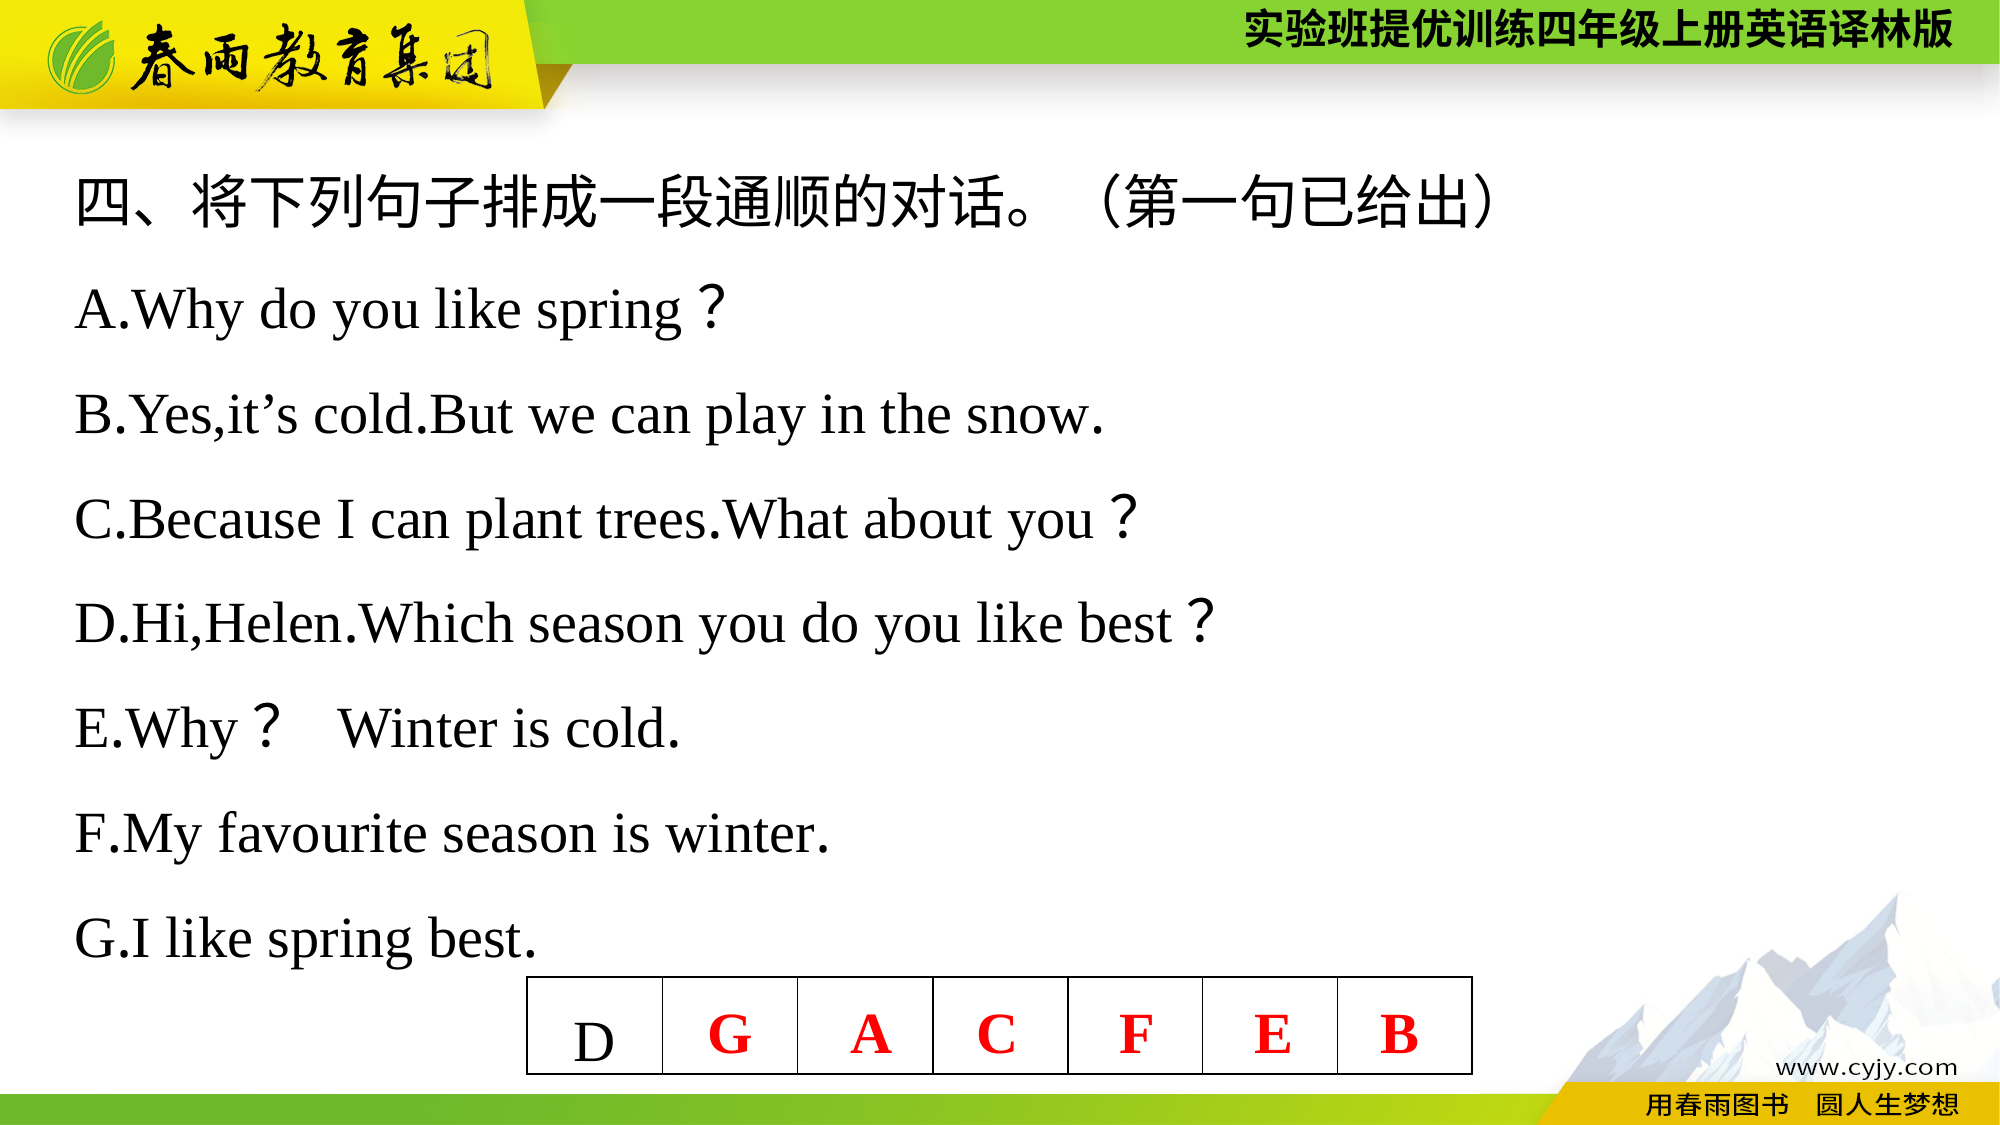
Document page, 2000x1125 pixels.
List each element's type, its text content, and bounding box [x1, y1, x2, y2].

table_header [1203, 978, 1337, 987]
list 四、将下列句子排成一段通顺的对话。（第一句已给出） A.Why do you like spring？ B.Yes,it’s cold.But we can play in the snow. C.Because I can plant trees.What about you？ D.Hi,Helen.Which season you do you like best？ E.Why？ Winter is cold. F.My favourite season is winter. G.I like spring best. [59, 122, 1944, 986]
table_header [1069, 978, 1202, 987]
text_box G A C F E B [692, 987, 1435, 1073]
table_header [934, 978, 1067, 987]
table_header [798, 978, 932, 987]
table_header D [528, 978, 662, 1073]
table_header [1338, 978, 1471, 1073]
picture [0, 0, 2000, 1125]
table_header [663, 978, 797, 1073]
